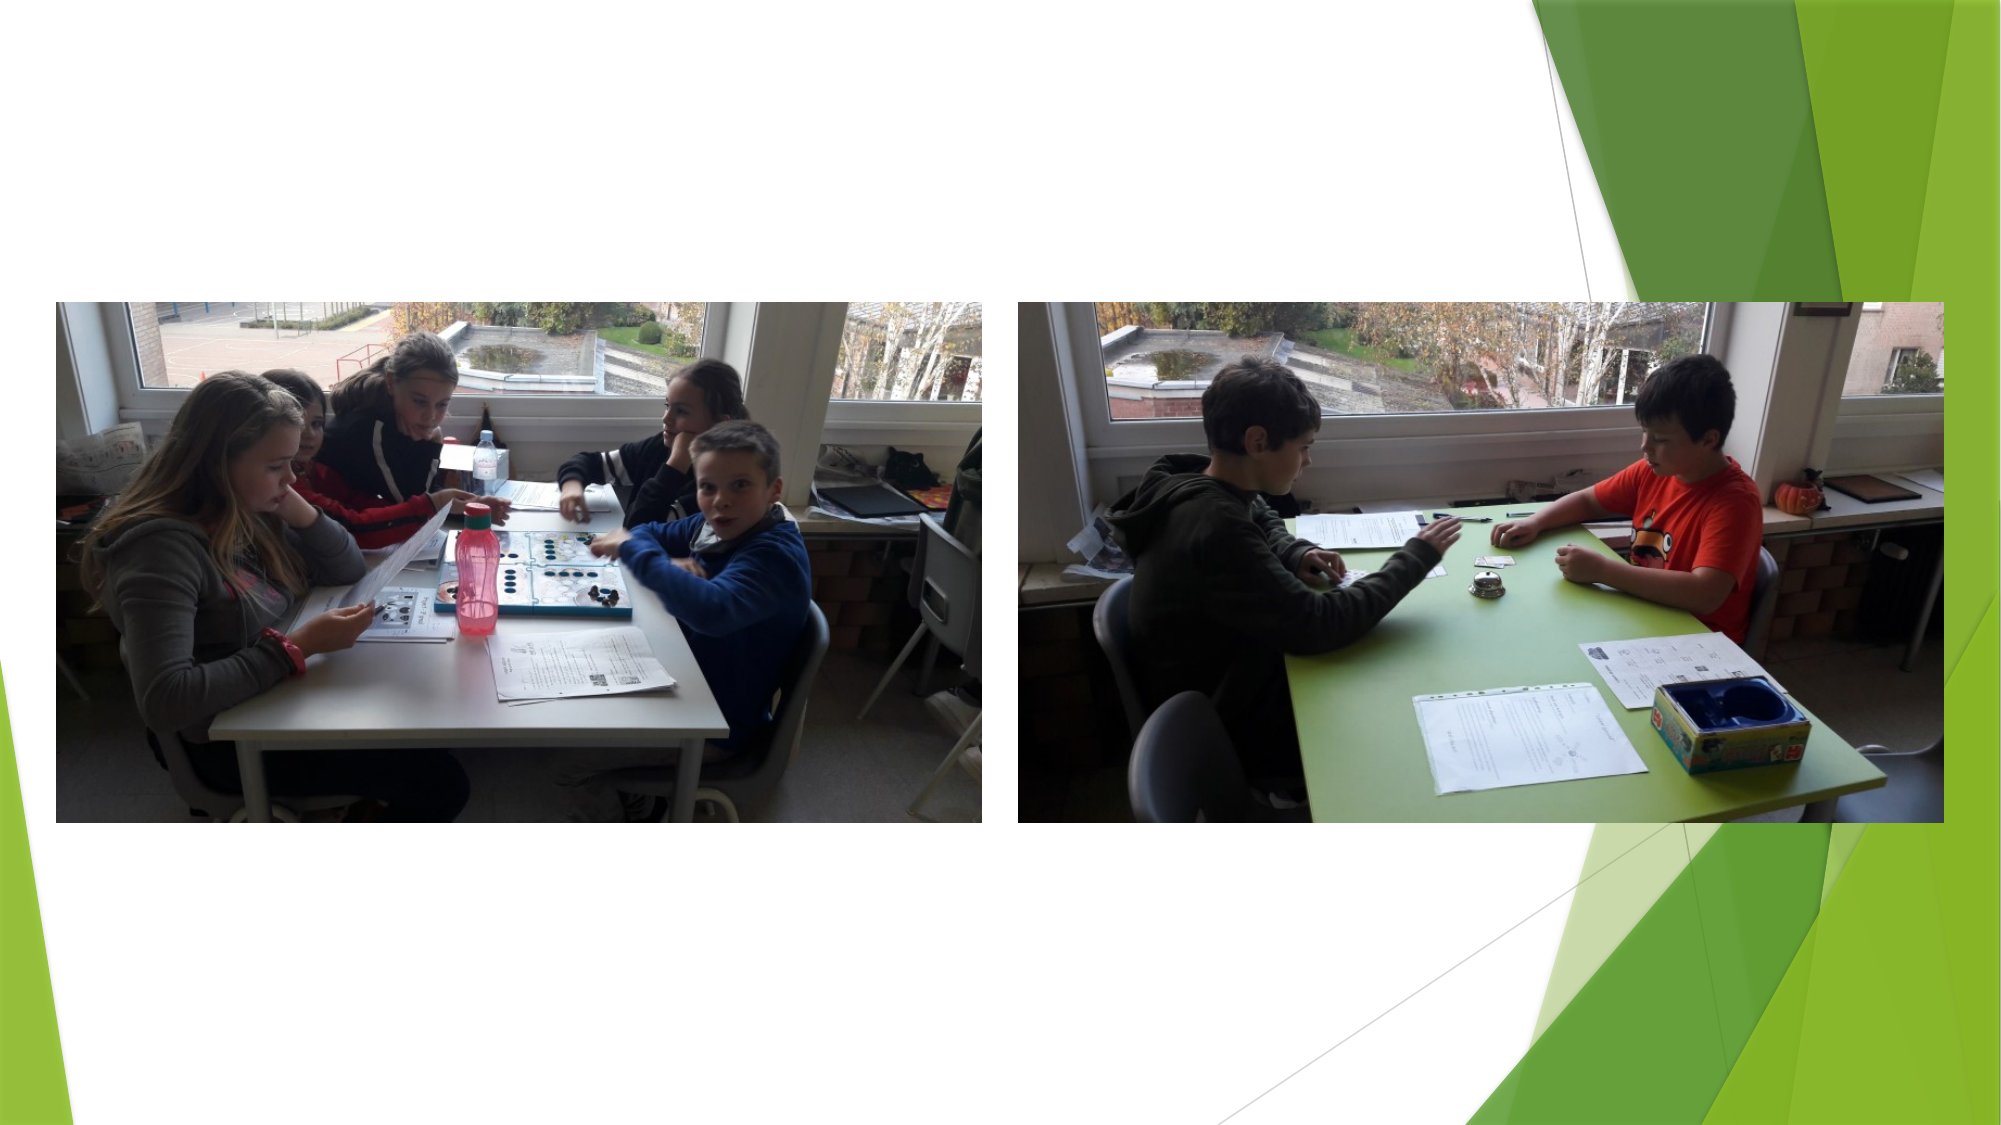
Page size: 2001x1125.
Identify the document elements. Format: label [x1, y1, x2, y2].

picture [55, 301, 982, 824]
picture [1018, 301, 1945, 824]
